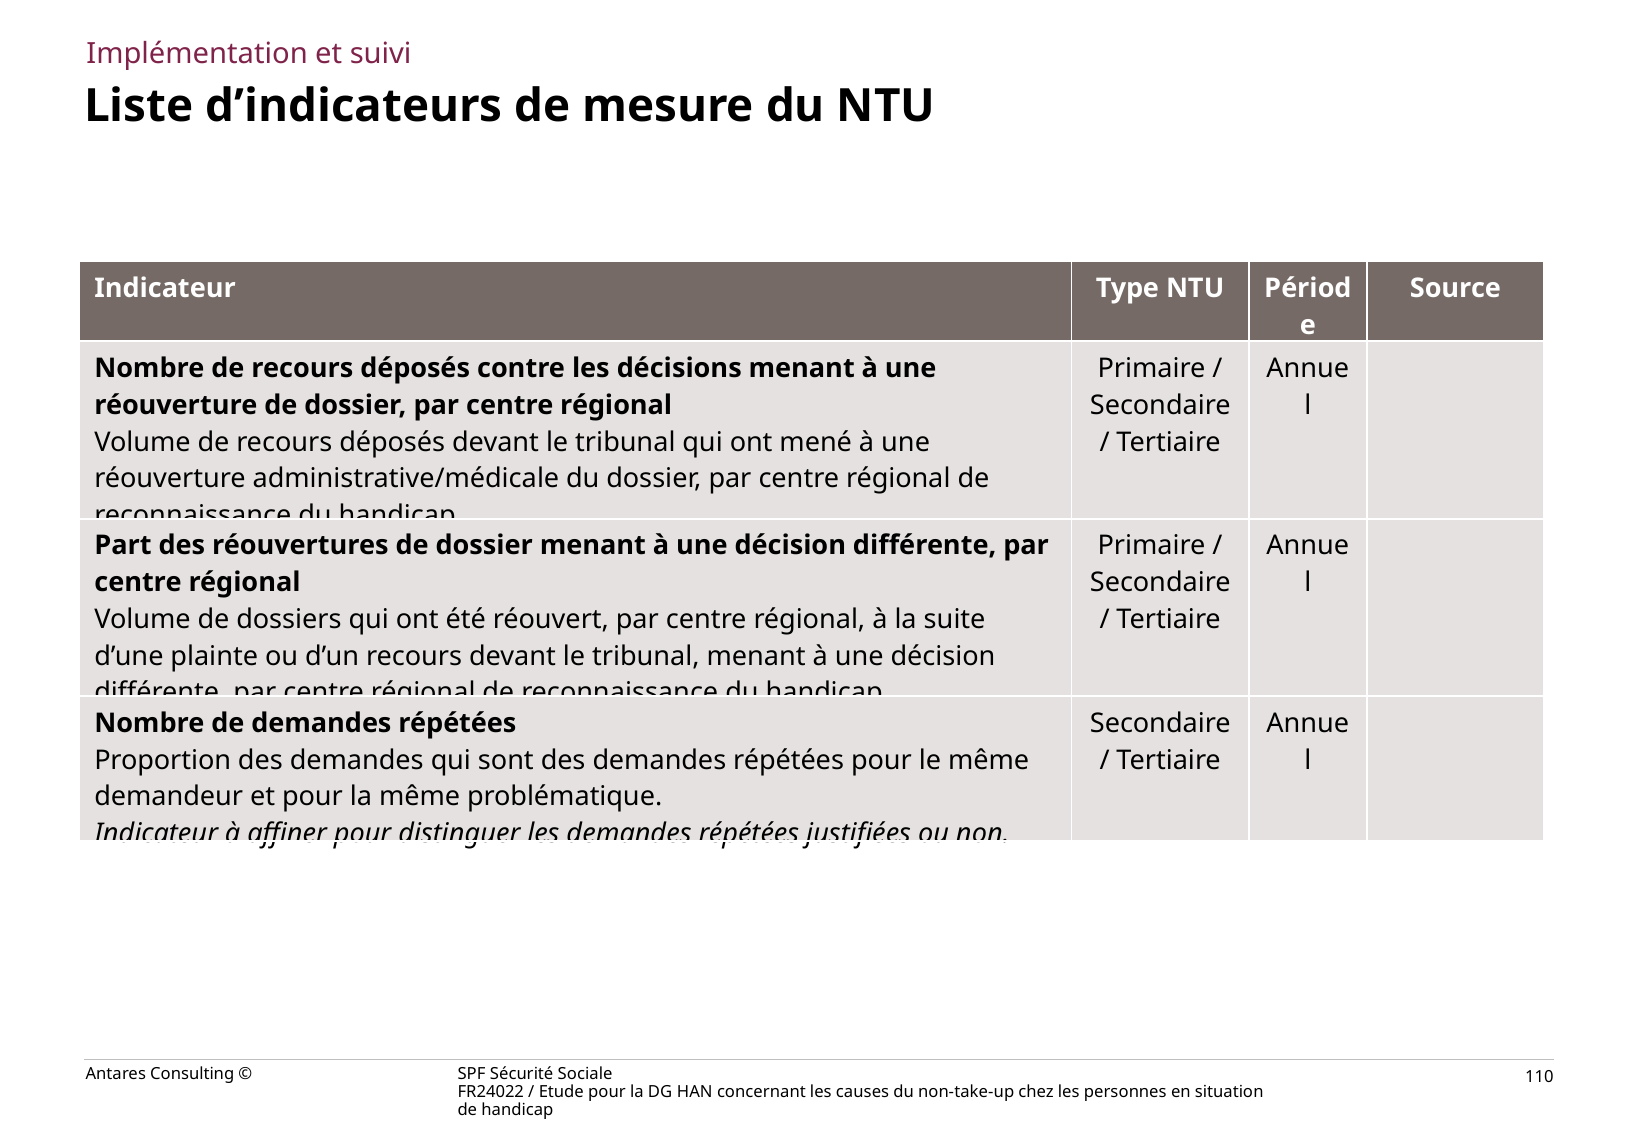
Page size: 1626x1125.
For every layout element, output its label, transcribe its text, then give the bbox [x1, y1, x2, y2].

table_cell Primaire / Secondaire / Tertiaire [1072, 342, 1248, 518]
table_cell Part des réouvertures de dossier menant à une décision différente, par centre régional Volume de dossiers qui ont été réouvert, par centre régional, à la suite d’une plainte ou d’un recours devant le tribunal, menant à une décision différente, par centre régional de reconnaissance du handicap. [80, 520, 1071, 695]
table_cell Annuel [1250, 697, 1366, 840]
table_cell [1368, 697, 1543, 840]
table_cell Primaire / Secondaire / Tertiaire [1072, 520, 1248, 695]
table_header Type NTU [1072, 262, 1248, 340]
table_cell Annuel [1250, 520, 1366, 695]
table_header Indicateur [80, 262, 1071, 340]
table_cell [1368, 342, 1543, 518]
table_cell Nombre de demandes répétées Proportion des demandes qui sont des demandes répétées pour le même demandeur et pour la même problématique. Indicateur à affiner pour distinguer les demandes répétées justifiées ou non. [80, 697, 1071, 840]
table_cell [1368, 520, 1543, 695]
title Liste d’indicateurs de mesure du NTU [84, 82, 1550, 229]
table_cell Nombre de recours déposés contre les décisions menant à une réouverture de dossier, par centre régional Volume de recours déposés devant le tribunal qui ont mené à une réouverture administrative/médicale du dossier, par centre régional de reconnaissance du handicap. [80, 342, 1071, 518]
text_box Implémentation et suivi [86, 38, 1522, 70]
table_header Période [1250, 262, 1366, 340]
table_cell Annuel [1250, 342, 1366, 518]
table_cell Secondaire / Tertiaire [1072, 697, 1248, 840]
table_header Source [1368, 262, 1543, 340]
